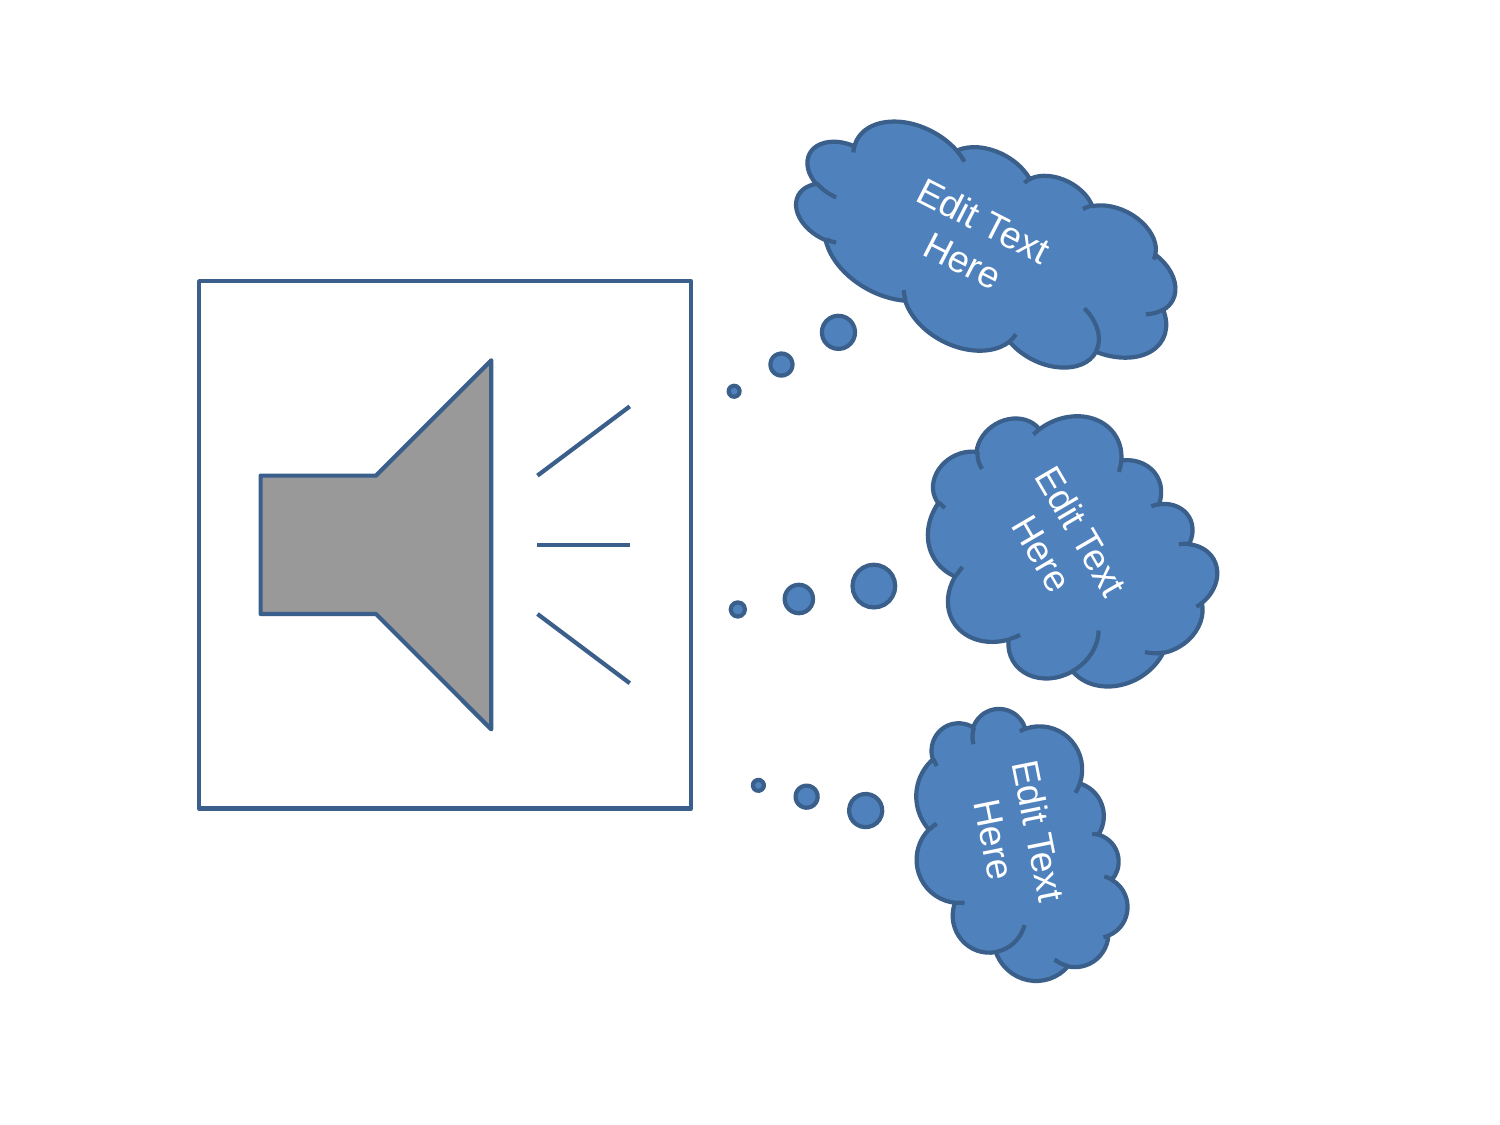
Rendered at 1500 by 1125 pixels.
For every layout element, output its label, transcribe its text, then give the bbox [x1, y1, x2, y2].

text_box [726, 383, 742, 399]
text_box Edit Text Here [782, 582, 816, 616]
text_box Edit Text Here [850, 562, 898, 610]
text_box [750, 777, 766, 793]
text_box Edit Text Here [925, 414, 1220, 689]
text_box Edit Text Here [768, 351, 795, 378]
text_box Edit Text Here [728, 600, 747, 619]
text_box Edit Text Here [914, 706, 1130, 984]
text_box [197, 279, 693, 811]
text_box Edit Text Here [793, 783, 820, 810]
text_box Edit Text Here [793, 119, 1178, 370]
text_box Edit Text Here [847, 791, 885, 830]
